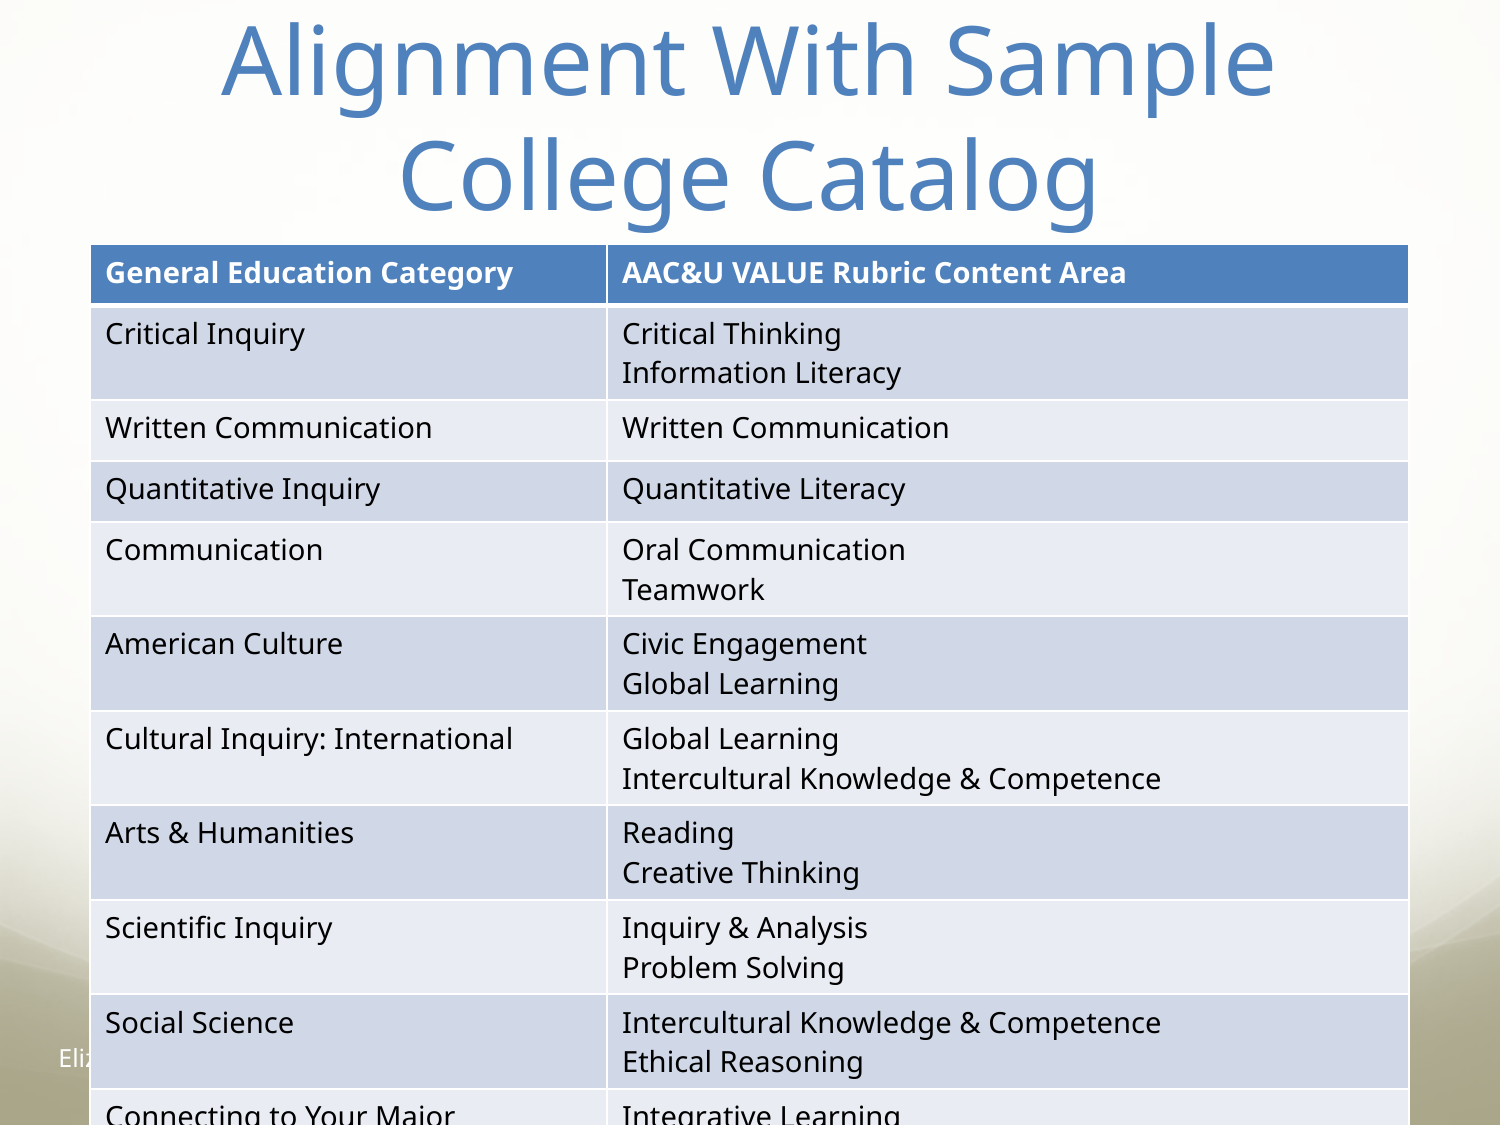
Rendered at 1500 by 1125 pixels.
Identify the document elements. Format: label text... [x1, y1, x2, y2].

table_cell Intercultural Knowledge & Competence Ethical Reasoning [608, 995, 1408, 1088]
table_cell Written Communication [608, 401, 1408, 460]
table_cell Cultural Inquiry: International [91, 712, 606, 804]
table_cell Critical Thinking Information Literacy [608, 308, 1408, 399]
table_header AAC&U VALUE Rubric Content Area [608, 245, 1408, 303]
table_cell Global Learning Intercultural Knowledge & Competence [608, 712, 1408, 804]
title Alignment With Sample College Catalog [90, 17, 1410, 237]
table_cell Oral Communication Teamwork [608, 523, 1408, 615]
table_cell Arts & Humanities [91, 806, 606, 899]
table_cell Written Communication [91, 401, 606, 460]
table_cell Communication [91, 523, 606, 615]
table_cell Quantitative Literacy [608, 462, 1408, 521]
table_cell American Culture [91, 617, 606, 710]
table_cell Scientific Inquiry [91, 901, 606, 993]
table_header General Education Category [91, 245, 606, 303]
table_cell Critical Inquiry [91, 308, 606, 399]
table_cell Connecting to Your Major [91, 1090, 606, 1125]
table_cell Civic Engagement Global Learning [608, 617, 1408, 710]
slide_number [923, 1029, 1274, 1090]
table_cell Reading Creative Thinking [608, 806, 1408, 899]
table_cell Social Science [91, 995, 606, 1029]
footer Elizabeth Dalton [43, 1029, 838, 1090]
table_cell Inquiry & Analysis Problem Solving [608, 901, 1408, 993]
table_cell Quantitative Inquiry [91, 462, 606, 521]
table_cell Integrative Learning Foundations & Skills for Lifelong Learning [608, 1090, 1408, 1125]
